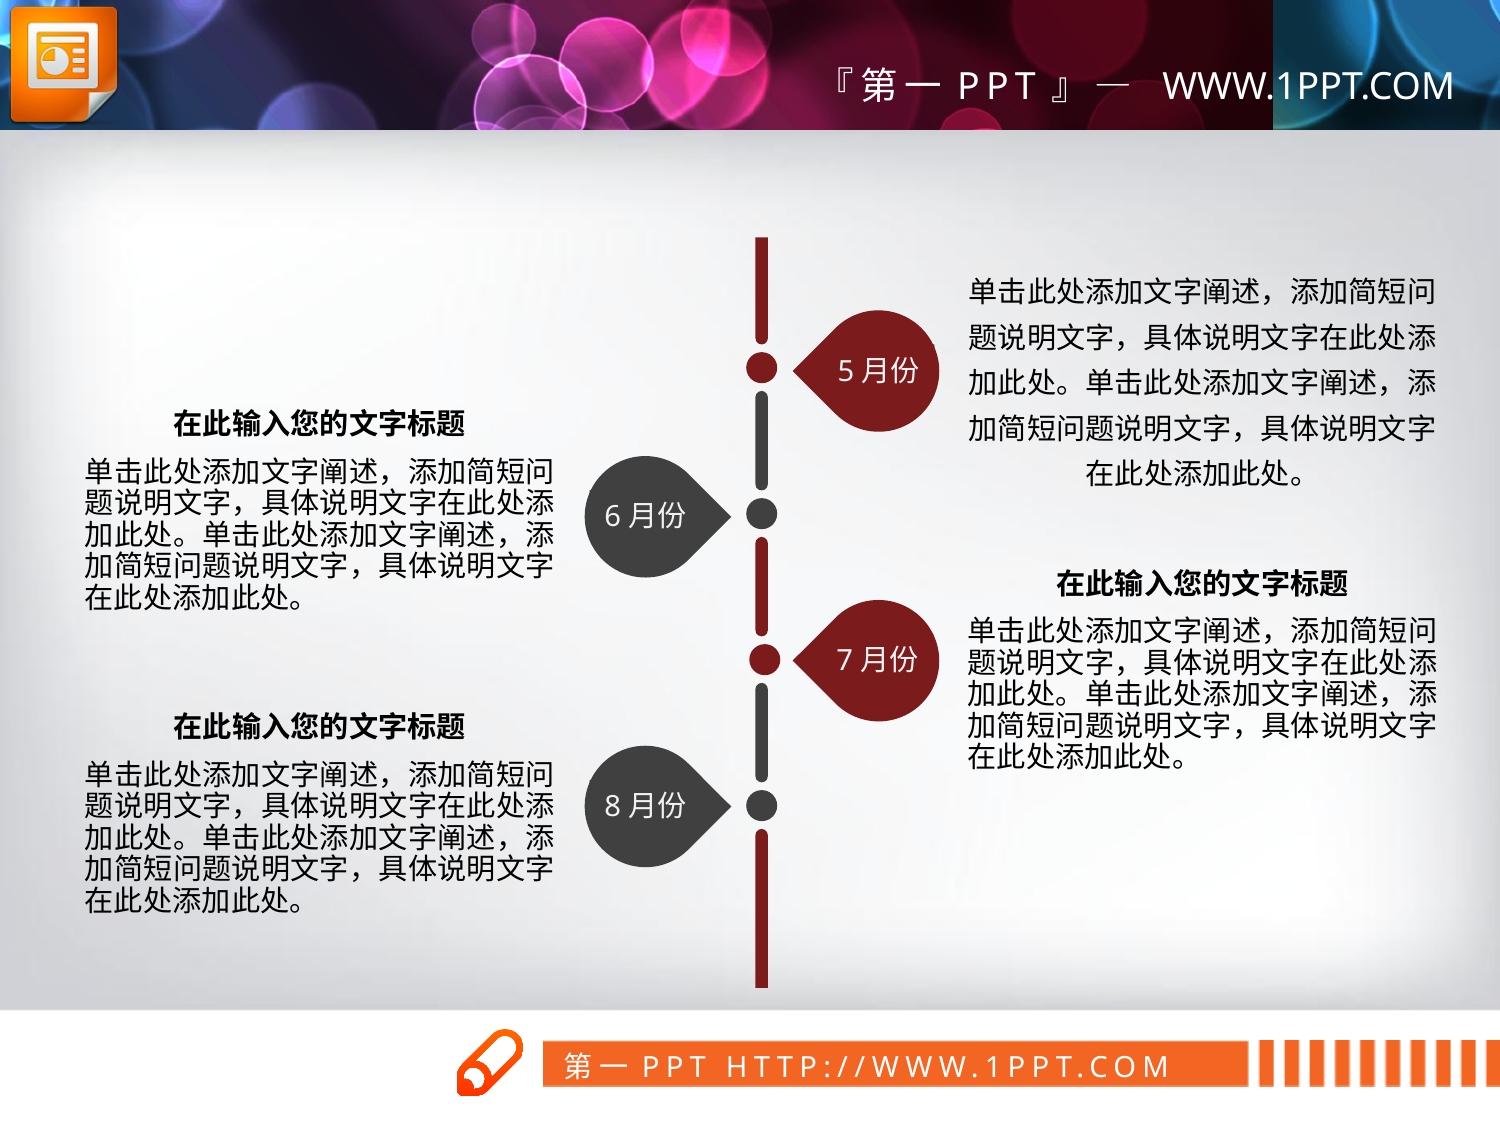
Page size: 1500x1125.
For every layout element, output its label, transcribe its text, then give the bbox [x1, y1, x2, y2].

text_box [753, 680, 770, 785]
text_box [753, 235, 770, 347]
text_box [584, 745, 707, 868]
text_box 在此输入您的文字标题 单击此处添加文字阐述，添加简短问题说明文字，具体说明文字在此处添加此处。单击此处添加文字阐述，添加简短问题说明文字，具体说明文字在此处添加此处。 [64, 732, 575, 884]
text_box [744, 350, 780, 386]
picture [543, 1040, 1500, 1087]
text_box [753, 388, 770, 493]
text_box [744, 788, 780, 824]
text_box [753, 826, 770, 990]
text_box 单击此处添加文字阐述，添加简短问题说明文字，具体说明文字在此处添加此处。单击此处添加文字阐述，添加简短问题说明文字，具体说明文字在此处添加此处。 [947, 301, 1458, 453]
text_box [817, 599, 940, 722]
text_box [747, 642, 783, 678]
text_box [753, 534, 770, 639]
picture [0, 0, 1500, 1012]
text_box 在此输入您的文字标题 单击此处添加文字阐述，添加简短问题说明文字，具体说明文字在此处添加此处。单击此处添加文字阐述，添加简短问题说明文字，具体说明文字在此处添加此处。 [64, 445, 575, 596]
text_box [584, 455, 707, 578]
text_box 在此输入您的文字标题 单击此处添加文字阐述，添加简短问题说明文字，具体说明文字在此处添加此处。单击此处添加文字阐述，添加简短问题说明文字，具体说明文字在此处添加此处。 [947, 588, 1458, 740]
text_box [744, 496, 780, 532]
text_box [817, 310, 940, 433]
